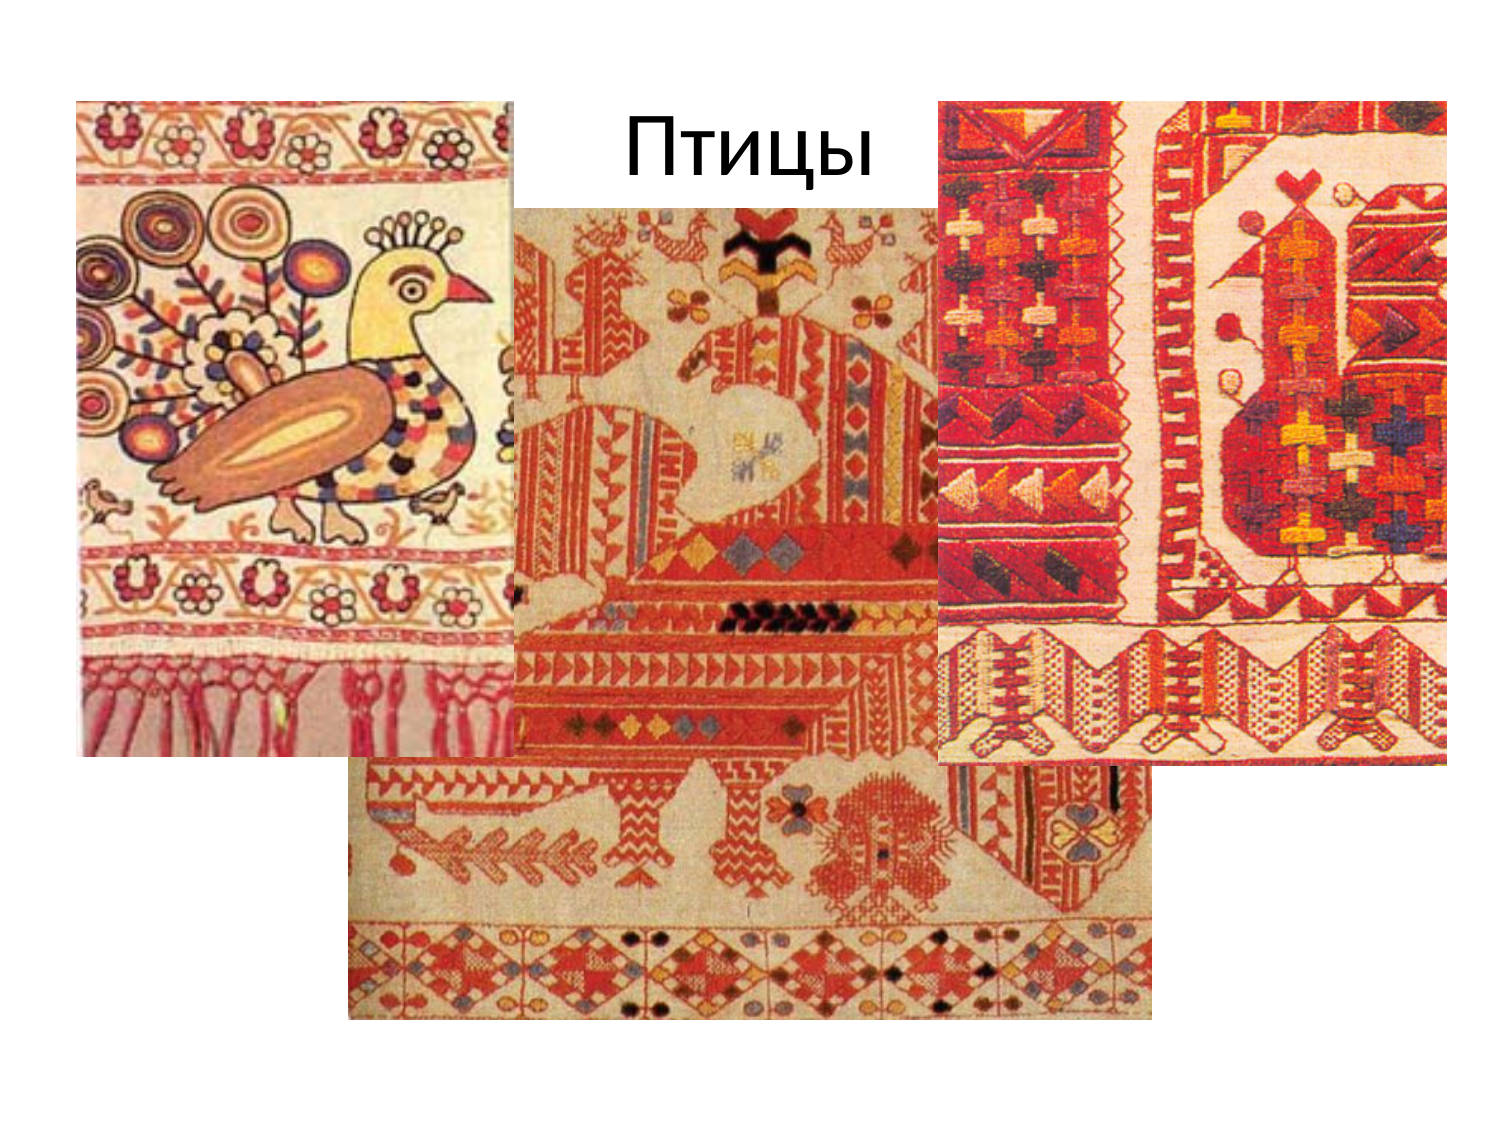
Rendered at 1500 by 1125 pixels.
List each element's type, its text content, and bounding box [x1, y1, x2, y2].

picture [348, 101, 1448, 1021]
title Птицы [75, 45, 1425, 206]
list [76, 101, 514, 757]
